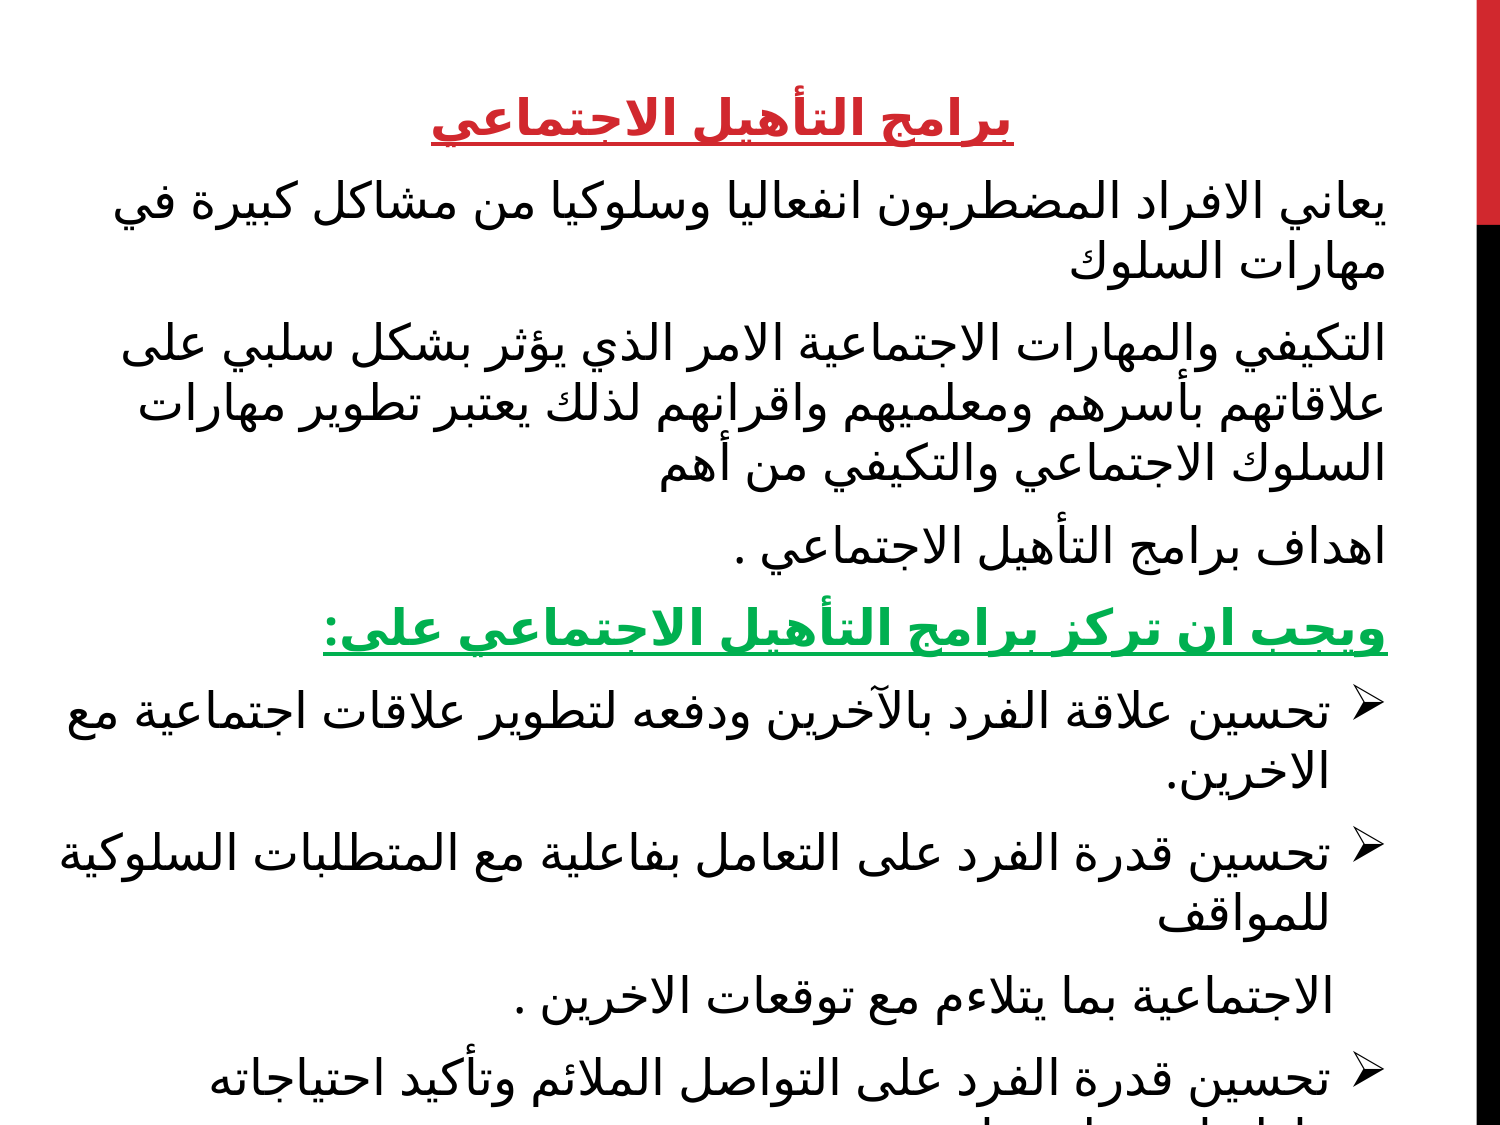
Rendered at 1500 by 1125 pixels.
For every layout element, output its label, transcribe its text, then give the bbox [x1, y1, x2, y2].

list برامج التأهيل الاجتماعي يعاني الافراد المضطربون انفعاليا وسلوكيا من مشاكل كبيرة في مهارات السلوك التكيفي والمهارات الاجتماعية الامر الذي يؤثر بشكل سلبي على علاقاتهم بأسرهم ومعلميهم واقرانهم لذلك يعتبر تطوير مهارات السلوك الاجتماعي والتكيفي من أهم اهداف برامج التأهيل الاجتماعي . ويجب ان تركز برامج التأهيل الاجتماعي على: تحسين علاقة الفرد بالآخرين ودفعه لتطوير علاقات اجتماعية مع الاخرين. تحسين قدرة الفرد على التعامل بفاعلية مع المتطلبات السلوكية للمواقف الاجتماعية بما يتلاءم مع توقعات الاخرين . تحسين قدرة الفرد على التواصل الملائم وتأكيد احتياجاته واولوياته وطموحاته تعديل اتجاهات افراد الاسرة والأقران والمعلمين وخلق مناخ اجتماعي تعاوني لمساعدة الفرد على الاستجابة الملائمة للمتطلبات الاجتماعية . [41, 78, 1404, 1024]
